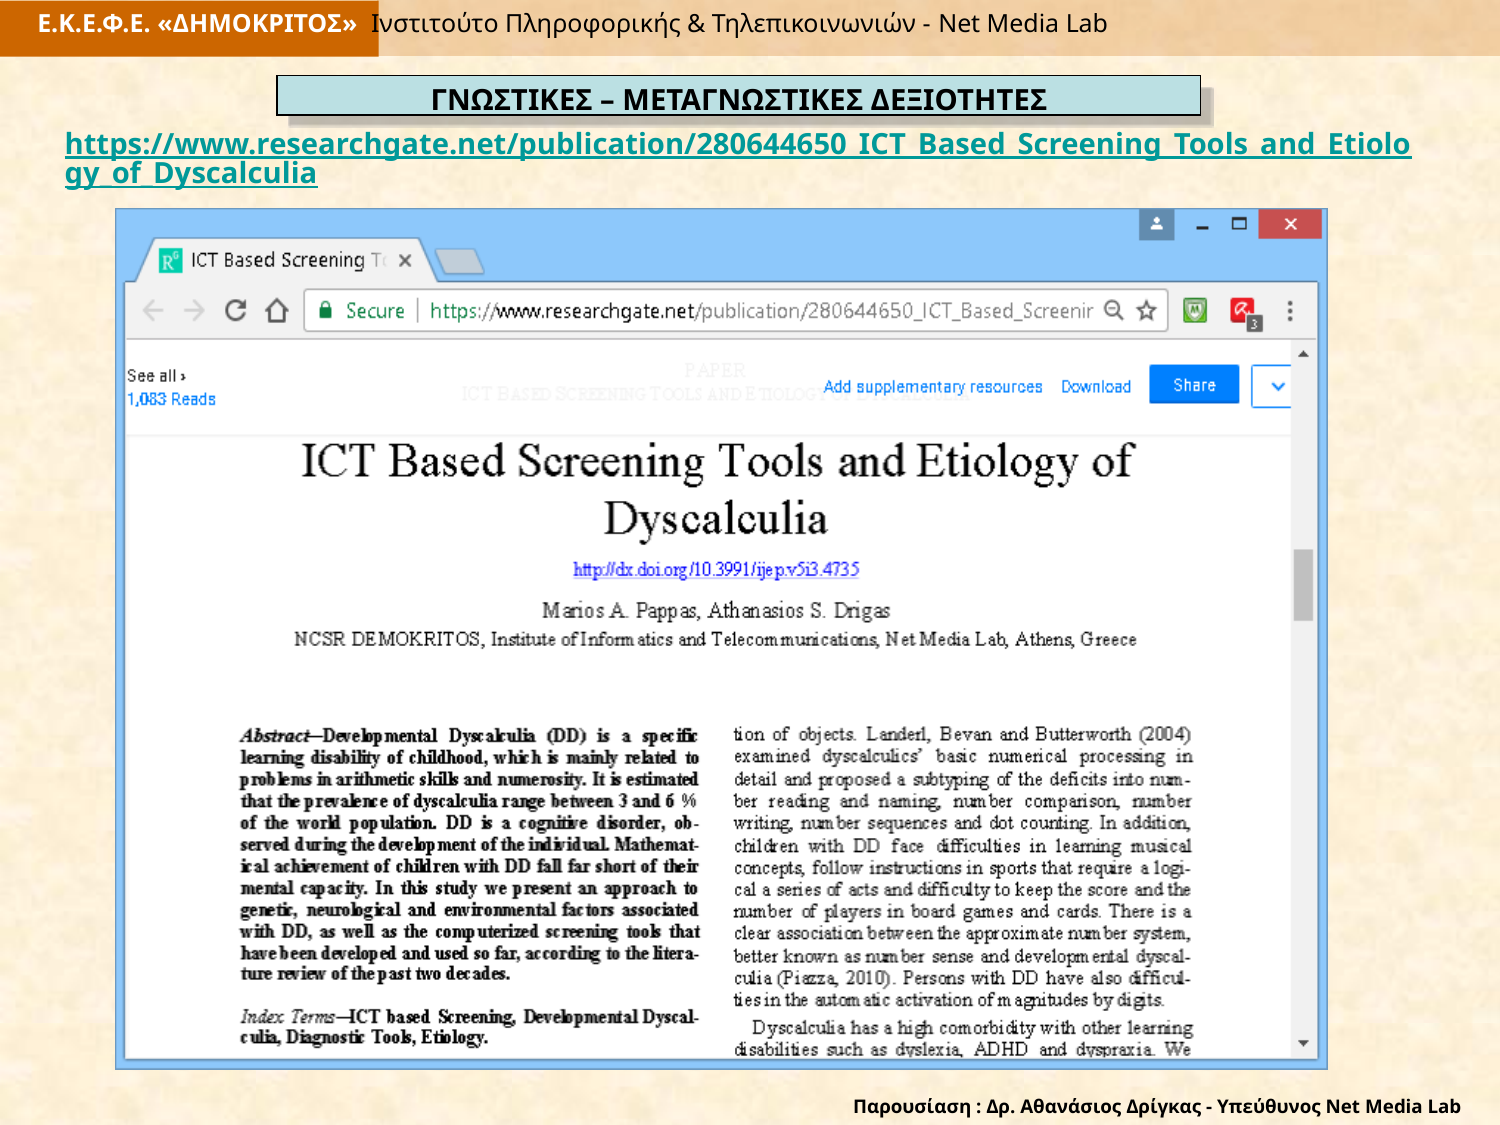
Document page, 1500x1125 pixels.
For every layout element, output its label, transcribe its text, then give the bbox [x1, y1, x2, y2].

text_box [377, 0, 1500, 56]
picture [0, 56, 1500, 1125]
text_box Ε.Κ.Ε.Φ.Ε. «ΔΗΜΟΚΡΙΤΟΣ» Ινστιτούτο Πληροφορικής & Τηλεπικοινωνιών - Net Media Lab [22, 0, 1364, 45]
text_box [0, 0, 379, 57]
text_box Παρουσίαση : Δρ. Αθανάσιος Δρίγκας - Υπεύθυνος Net Media Lab [838, 1087, 1500, 1125]
text_box https://www.researchgate.net/publication/280644650_ICT_Based_Screening_Tools_and_Etiology_of_Dyscalculia [49, 73, 1429, 215]
